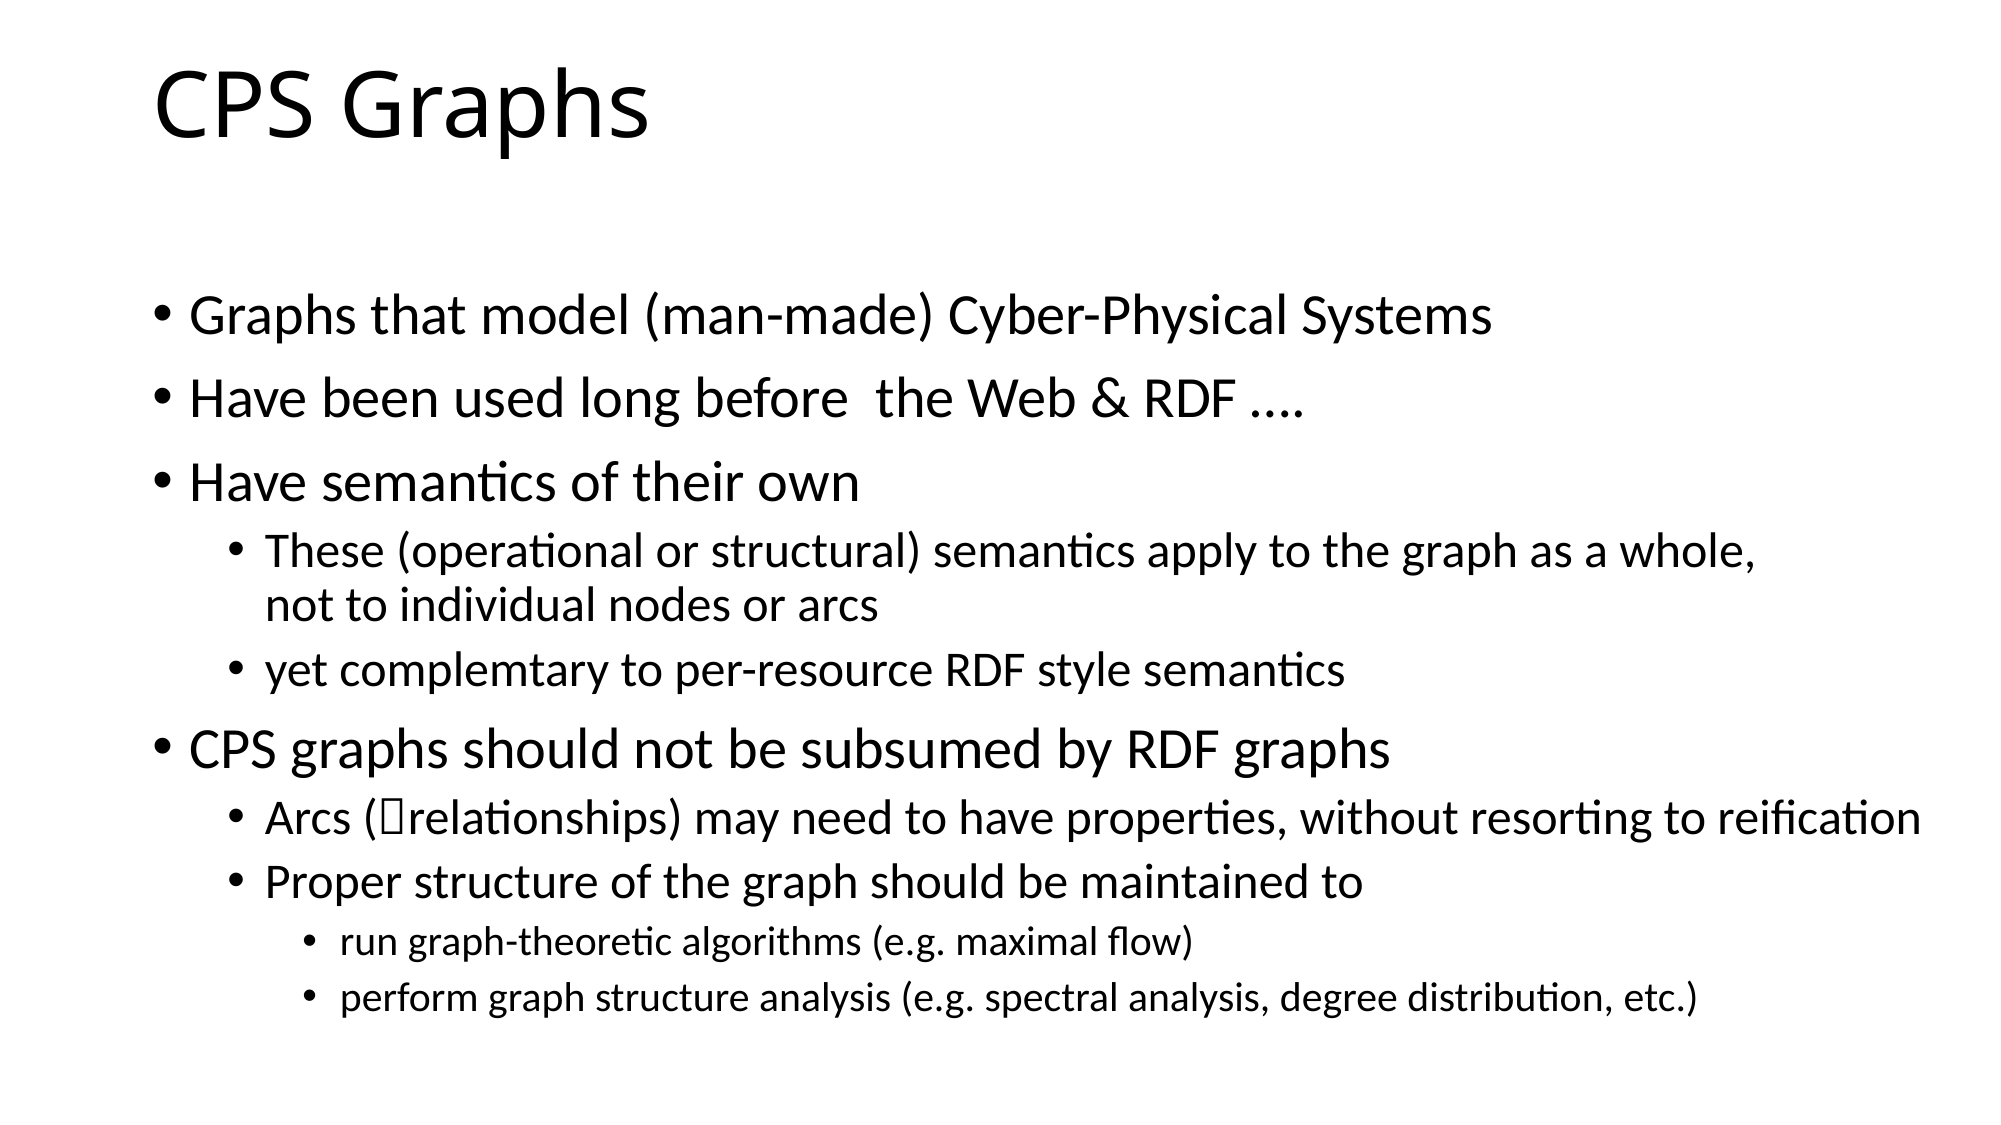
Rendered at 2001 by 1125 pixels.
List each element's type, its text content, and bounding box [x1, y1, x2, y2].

title CPS Graphs [137, 0, 1863, 217]
list Graphs that model (man-made) Cyber-Physical Systems Have been used long before the Web & RDF …. Have semantics of their own These (operational or structural) semantics apply to the graph as a whole, not to individual nodes or arcs yet complemtary to per-resource RDF style semantics CPS graphs should not be subsumed by RDF graphs Arcs (relationships) may need to have properties, without resorting to reification Proper structure of the graph should be maintained to run graph-theoretic algorithms (e.g. maximal flow) perform graph structure analysis (e.g. spectral analysis, degree distribution, etc.) [137, 276, 1956, 1125]
